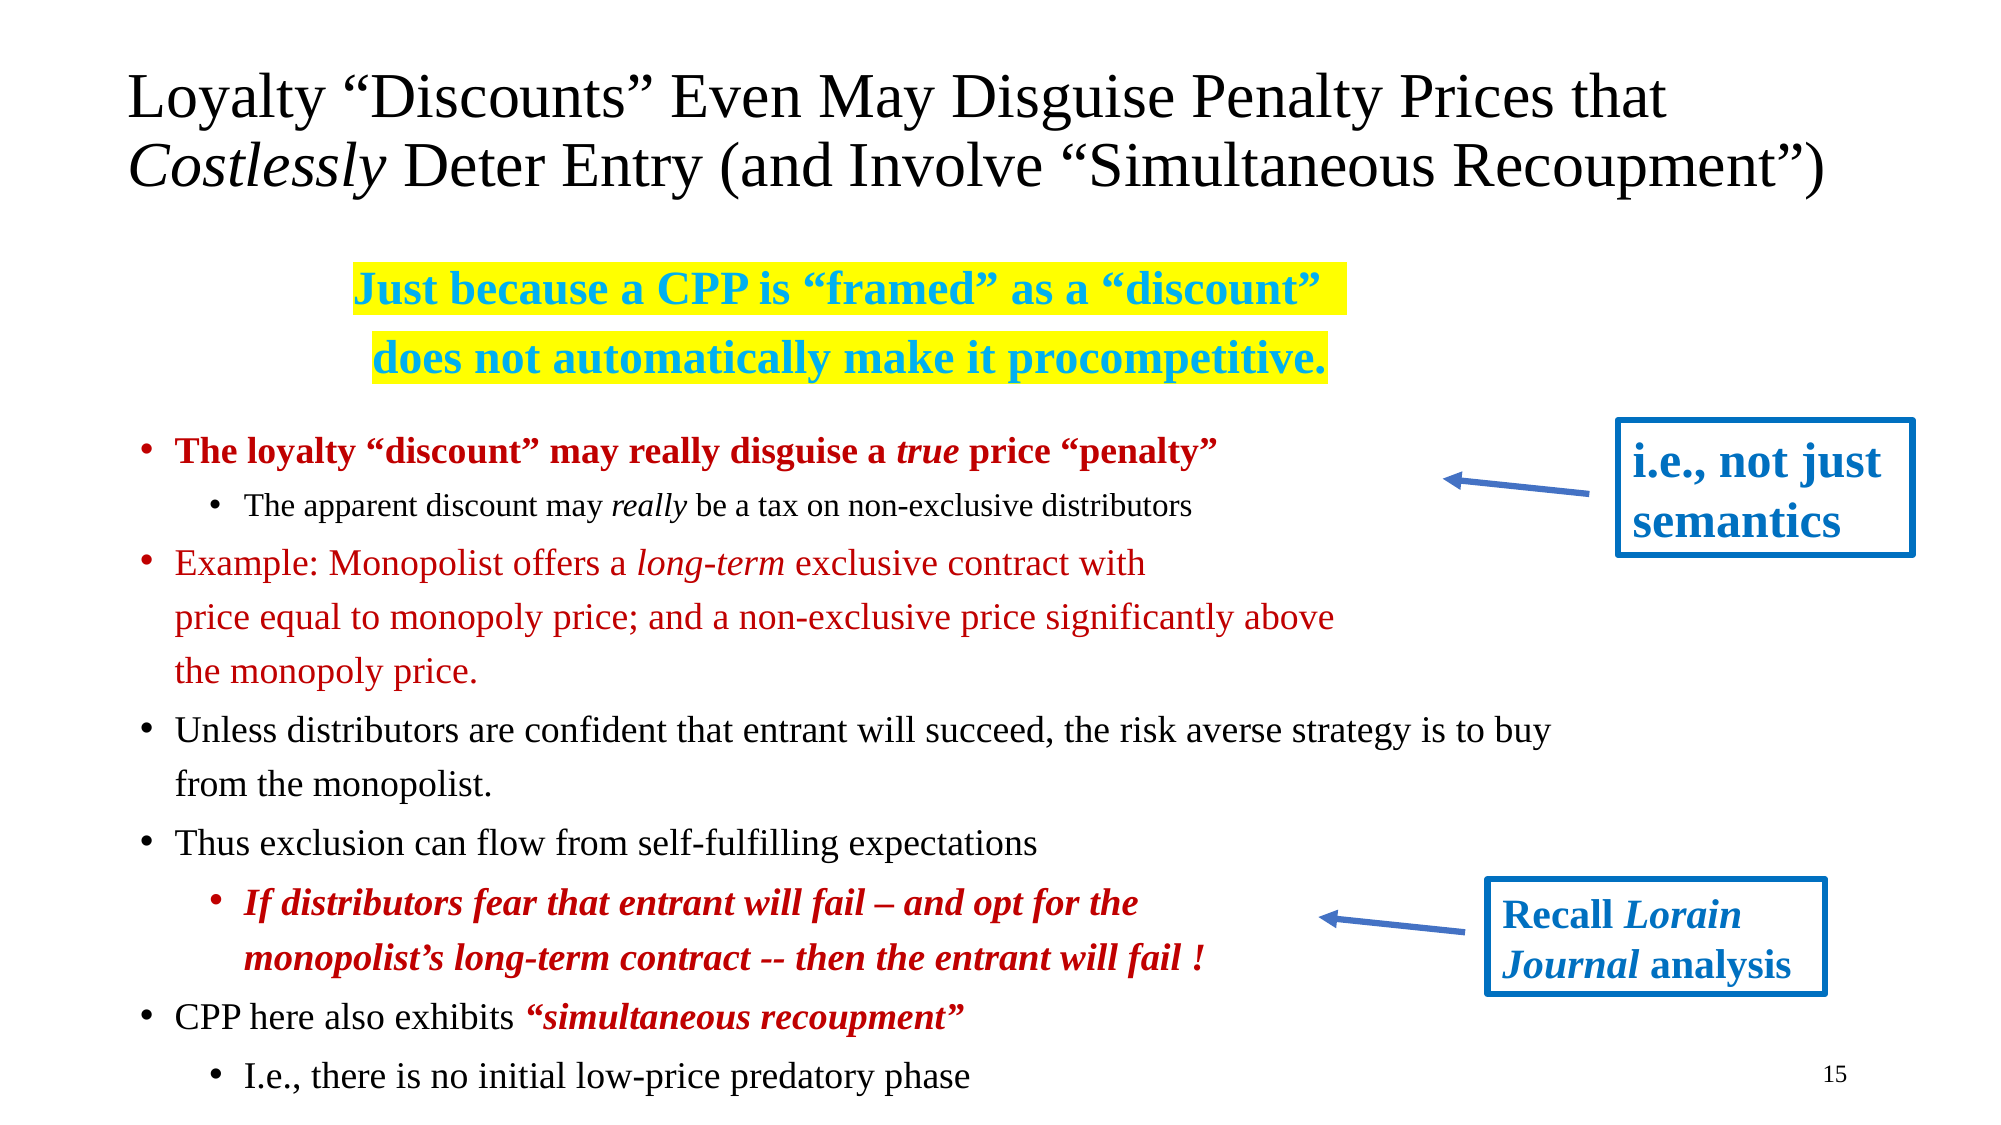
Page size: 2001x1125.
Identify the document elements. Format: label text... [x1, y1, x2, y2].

slide_number 15 [1412, 1042, 1863, 1103]
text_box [1318, 916, 1466, 933]
title Loyalty “Discounts” Even May Disguise Penalty Prices that Costlessly Deter Entry (and Involve “Simultaneous Recoupment”) [112, 22, 1850, 240]
list Just because a CPP is “framed” as a “discount” does not automatically make it procompetitive. The loyalty “discount” may really disguise a true price “penalty” The apparent discount may really be a tax on non-exclusive distributors Example: Monopolist offers a long-term exclusive contract with price equal to monopoly price; and a non-exclusive price significantly above the monopoly price. Unless distributors are confident that entrant will succeed, the risk averse strategy is to buy from the monopolist. Thus exclusion can flow from self-fulfilling expectations If distributors fear that entrant will fail – and opt for the monopolist’s long-term contract -- then the entrant will fail ! CPP here also exhibits “simultaneous recoupment” I.e., there is no initial low-price predatory phase [125, 237, 1575, 1125]
text_box Recall Lorain Journal analysis [1487, 879, 1825, 994]
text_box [1442, 478, 1590, 494]
text_box i.e., not just semantics [1617, 420, 1913, 555]
